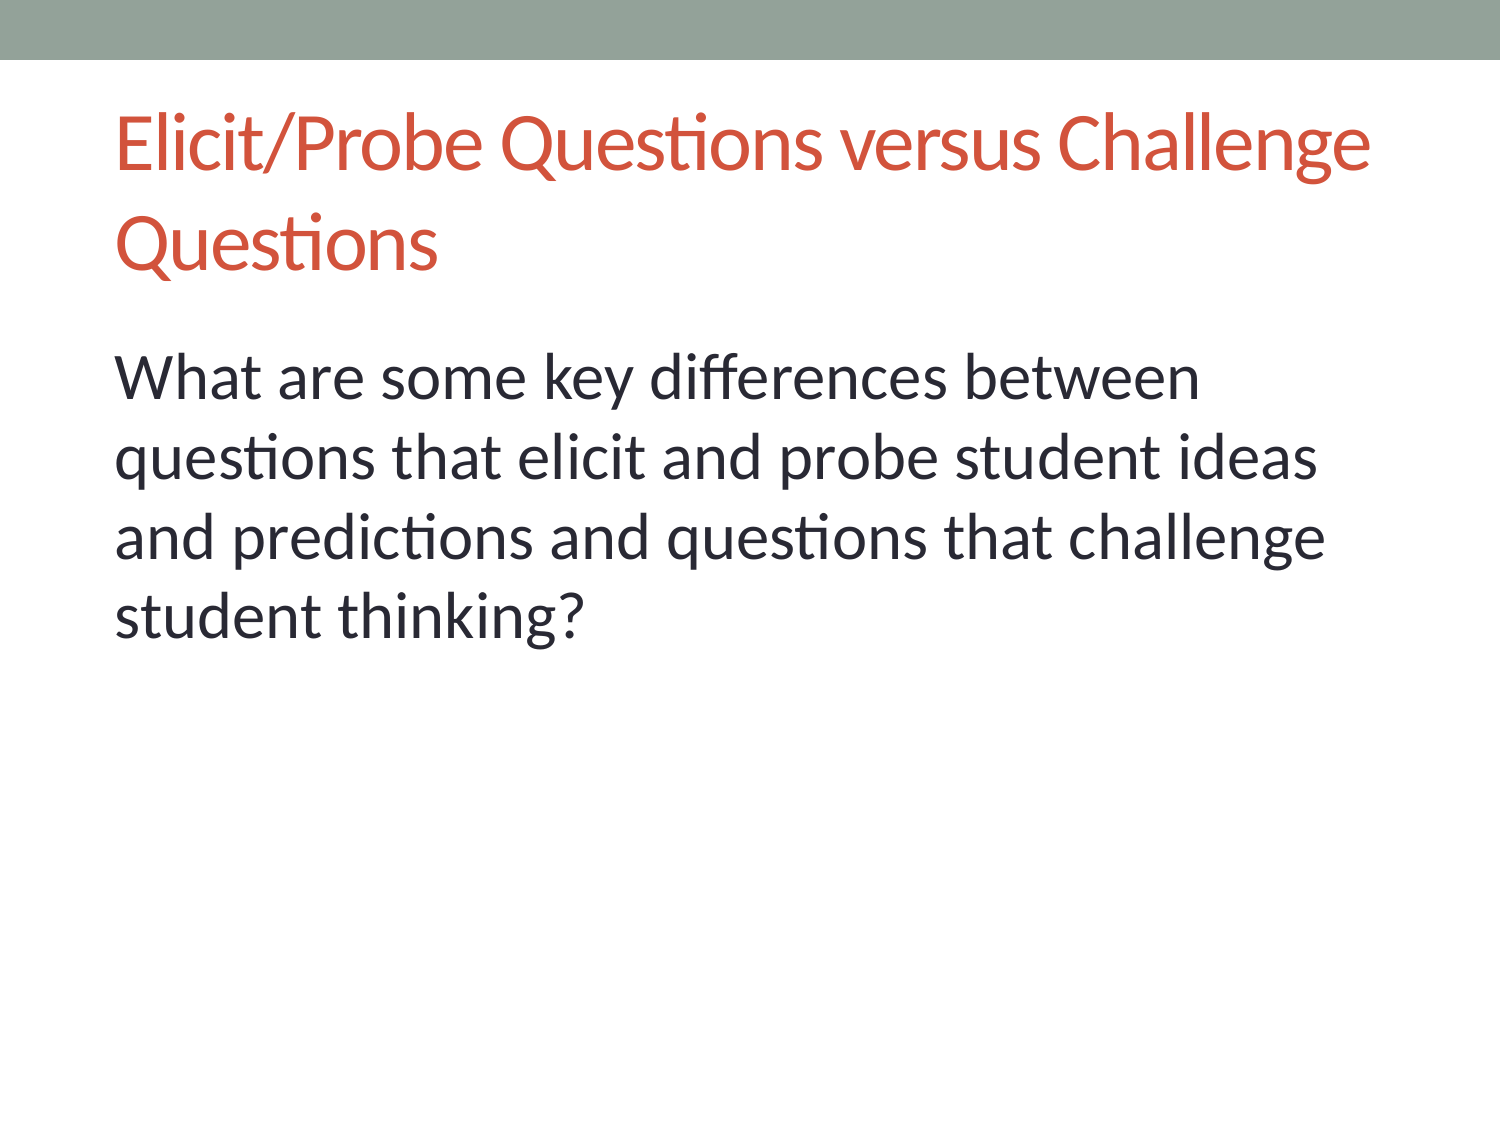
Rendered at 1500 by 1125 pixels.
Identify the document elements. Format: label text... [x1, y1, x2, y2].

title Elicit/Probe Questions versus Challenge Questions [99, 75, 1438, 300]
list What are some key differences between questions that elicit and probe student ideas and predictions and questions that challenge student thinking? [99, 324, 1418, 1013]
